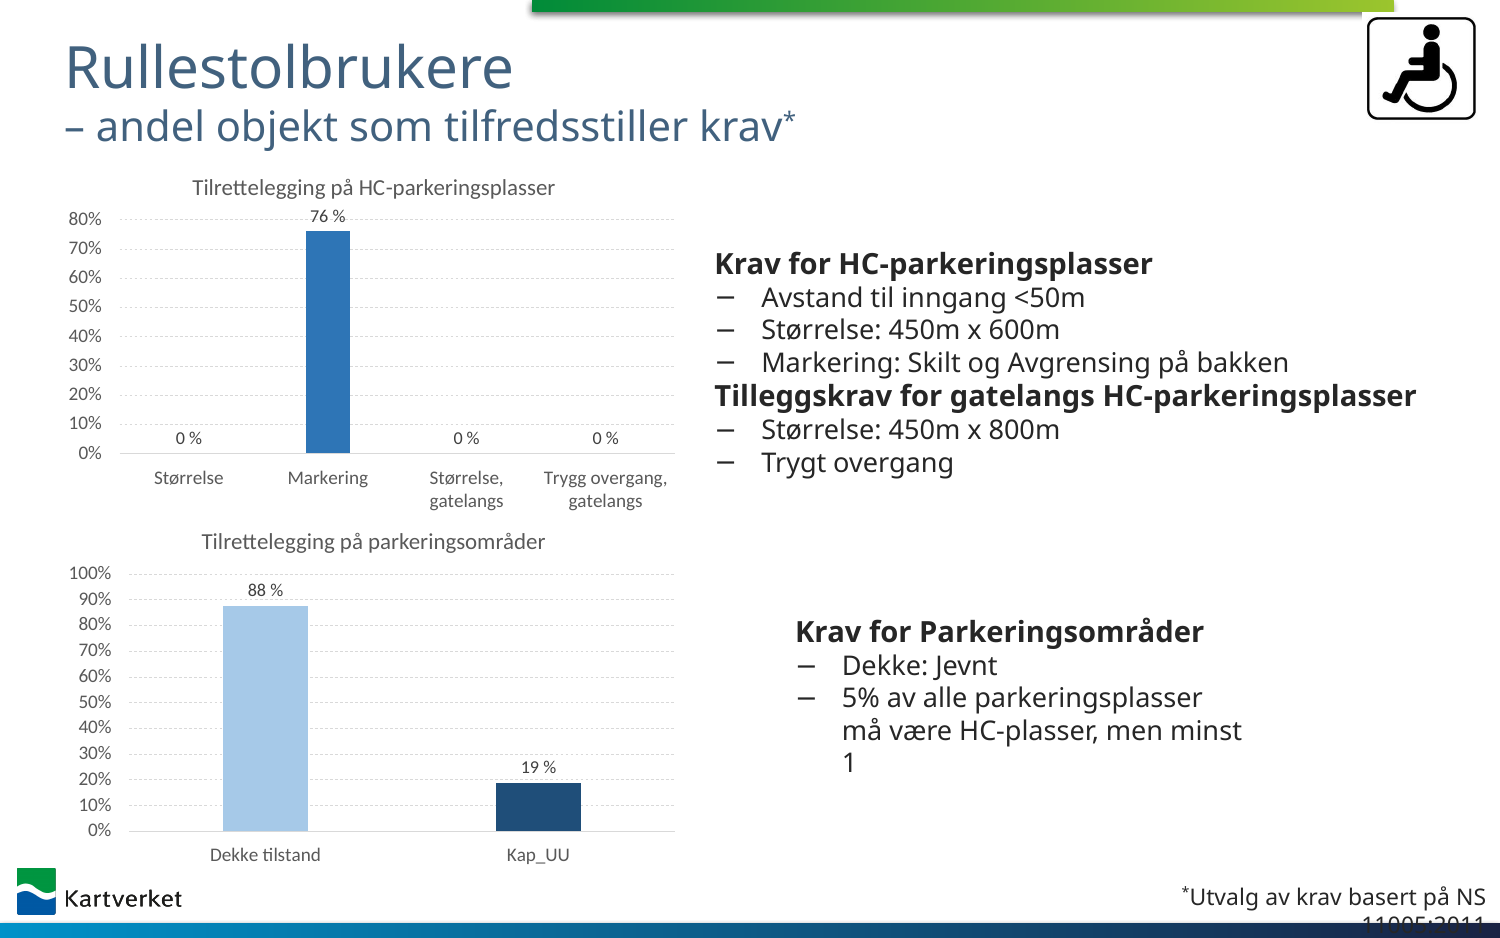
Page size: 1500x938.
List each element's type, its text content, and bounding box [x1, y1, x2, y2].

text_box *Utvalg av krav basert på NS 11005:2011 [1068, 873, 1500, 938]
text_box Rullestolbrukere – andel objekt som tilfredsstiller krav* [49, 25, 1431, 158]
picture [62, 166, 686, 519]
text_box Krav for HC-parkeringsplasser Avstand til inngang <50m Størrelse: 450m x 600m Markering: Skilt og Avgrensing på bakken Tilleggskrav for gatelangs HC-parkeringsplasser Størrelse: 450m x 800m Trygt overgang [699, 237, 1433, 485]
picture [1362, 12, 1481, 126]
picture [62, 520, 686, 874]
text_box Krav for Parkeringsområder Dekke: Jevnt 5% av alle parkeringsplasser må være HC-plasser, men minst 1 [780, 605, 1261, 786]
